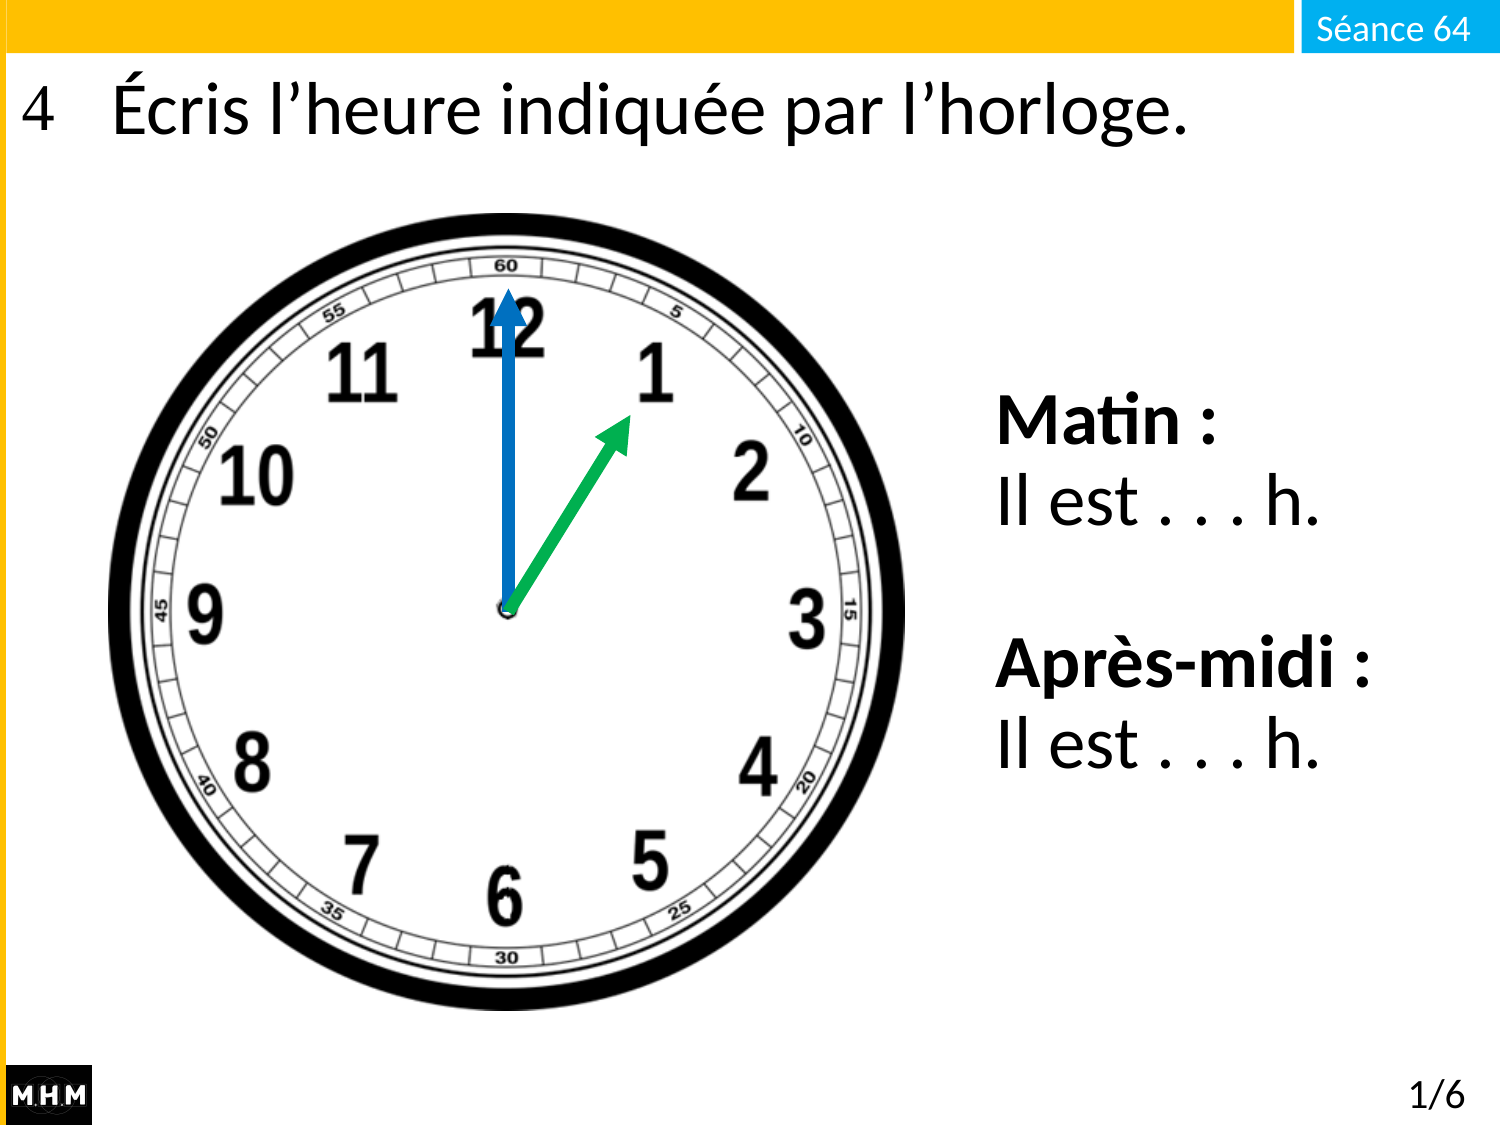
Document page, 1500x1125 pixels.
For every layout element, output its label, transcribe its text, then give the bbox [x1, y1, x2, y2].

title Écris l’heure indiquée par l’horloge. [96, 60, 1391, 160]
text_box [508, 414, 631, 612]
picture [108, 213, 905, 1011]
text_box Matin : Il est . . . h. Après-midi : Il est . . . h. [980, 301, 1500, 863]
list 1/6 [1373, 1064, 1500, 1125]
picture [6, 1065, 92, 1125]
